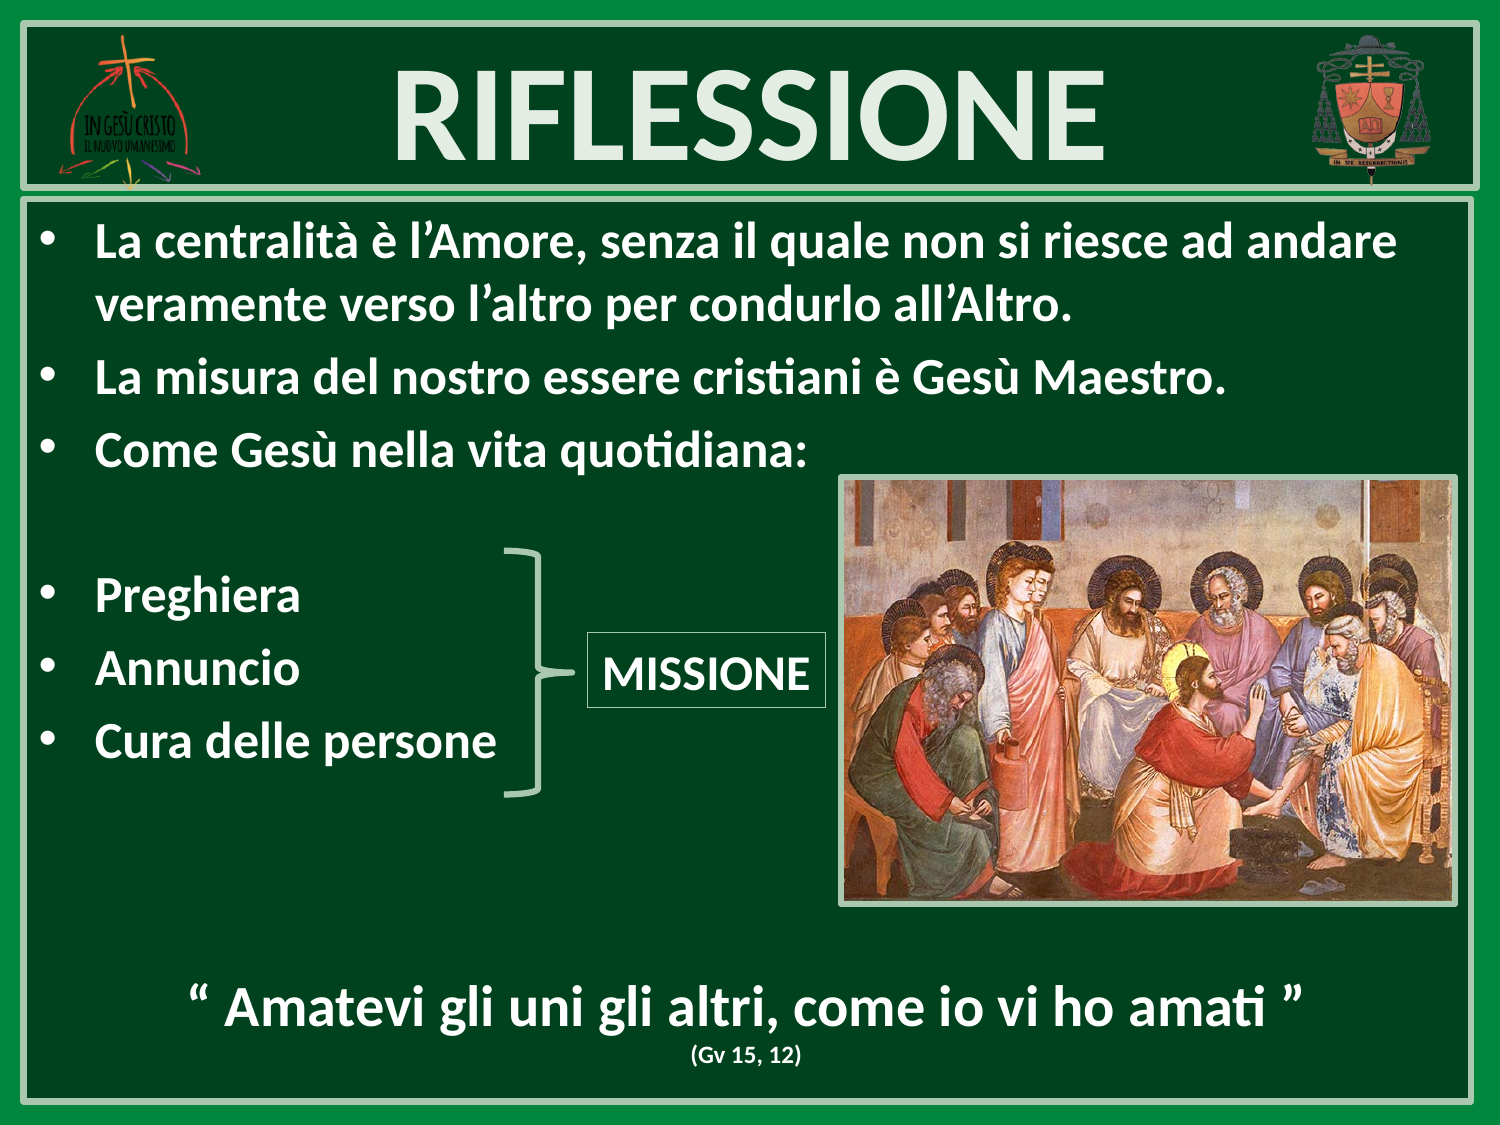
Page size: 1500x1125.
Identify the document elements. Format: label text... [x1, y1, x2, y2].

picture [1312, 34, 1432, 186]
text_box “ Amatevi gli uni gli altri, come io vi ho amati ” (Gv 15, 12) [171, 960, 1321, 1076]
list La centralità è l’Amore, senza il quale non si riesce ad andare veramente verso l’altro per condurlo all’Altro. La misura del nostro essere cristiani è Gesù Maestro. Come Gesù nella vita quotidiana: Preghiera Annuncio Cura delle persone [23, 199, 1472, 1102]
picture [58, 34, 201, 191]
title RIFLESSIONE [23, 23, 1477, 188]
text_box [503, 549, 573, 796]
picture [843, 480, 1453, 901]
text_box MISSIONE [587, 632, 826, 708]
